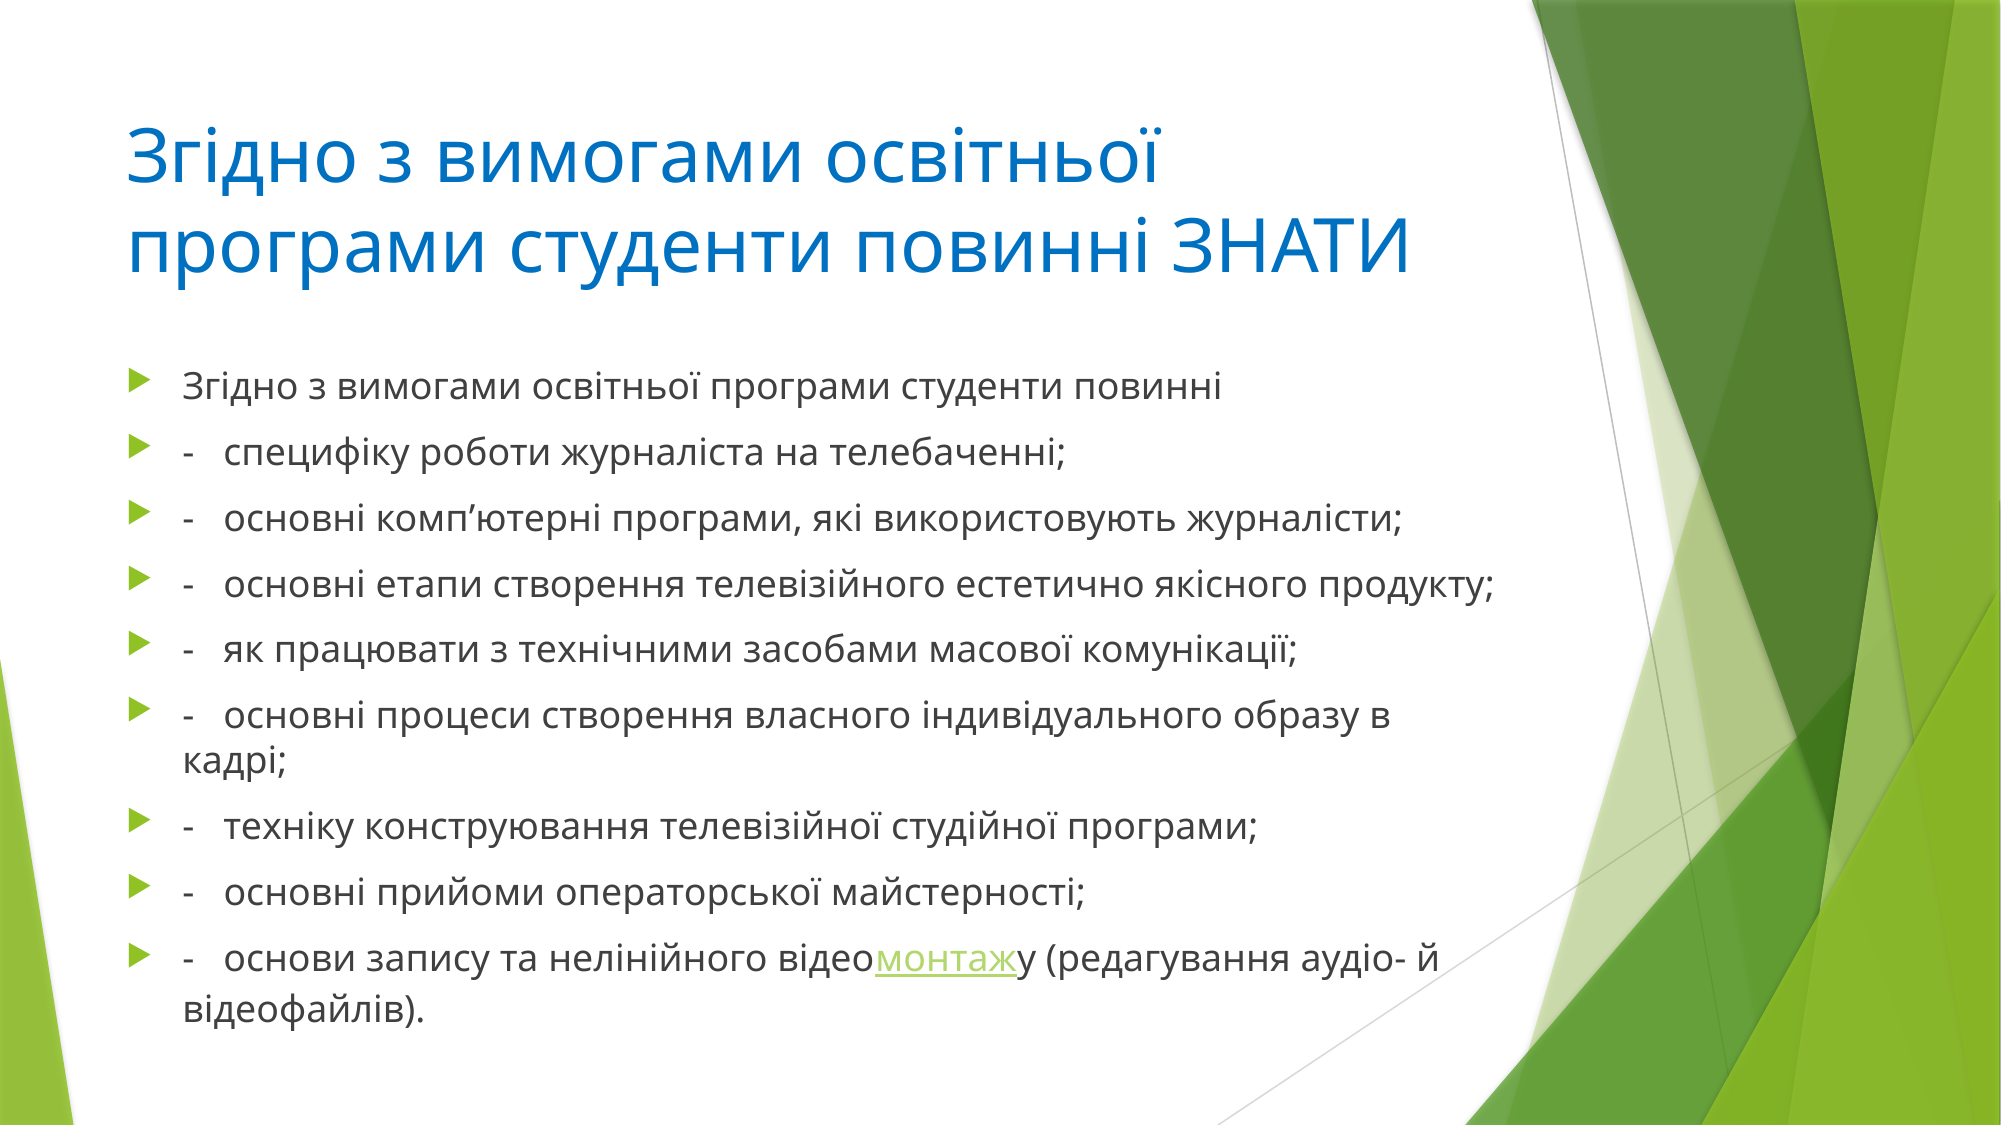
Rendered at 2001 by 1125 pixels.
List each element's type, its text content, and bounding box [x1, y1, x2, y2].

list Згідно з вимогами освітньої програми студенти повинні - специфіку роботи журналіста на телебаченні; - основні комп’ютерні програми, які використовують журналісти; - основні етапи створення телевізійного естетично якісного продукту; - як працювати з технічними засобами масової комунікації; - основні процеси створення власного індивідуального образу в кадрі; - техніку конструювання телевізійної студійної програми; - основні прийоми операторської майстерності; - основи запису та нелінійного відеомонтажу (редагування аудіо- й відеофайлів). [111, 354, 1522, 992]
title Згідно з вимогами освітньої програми студенти повинні ЗНАТИ [111, 99, 1522, 317]
